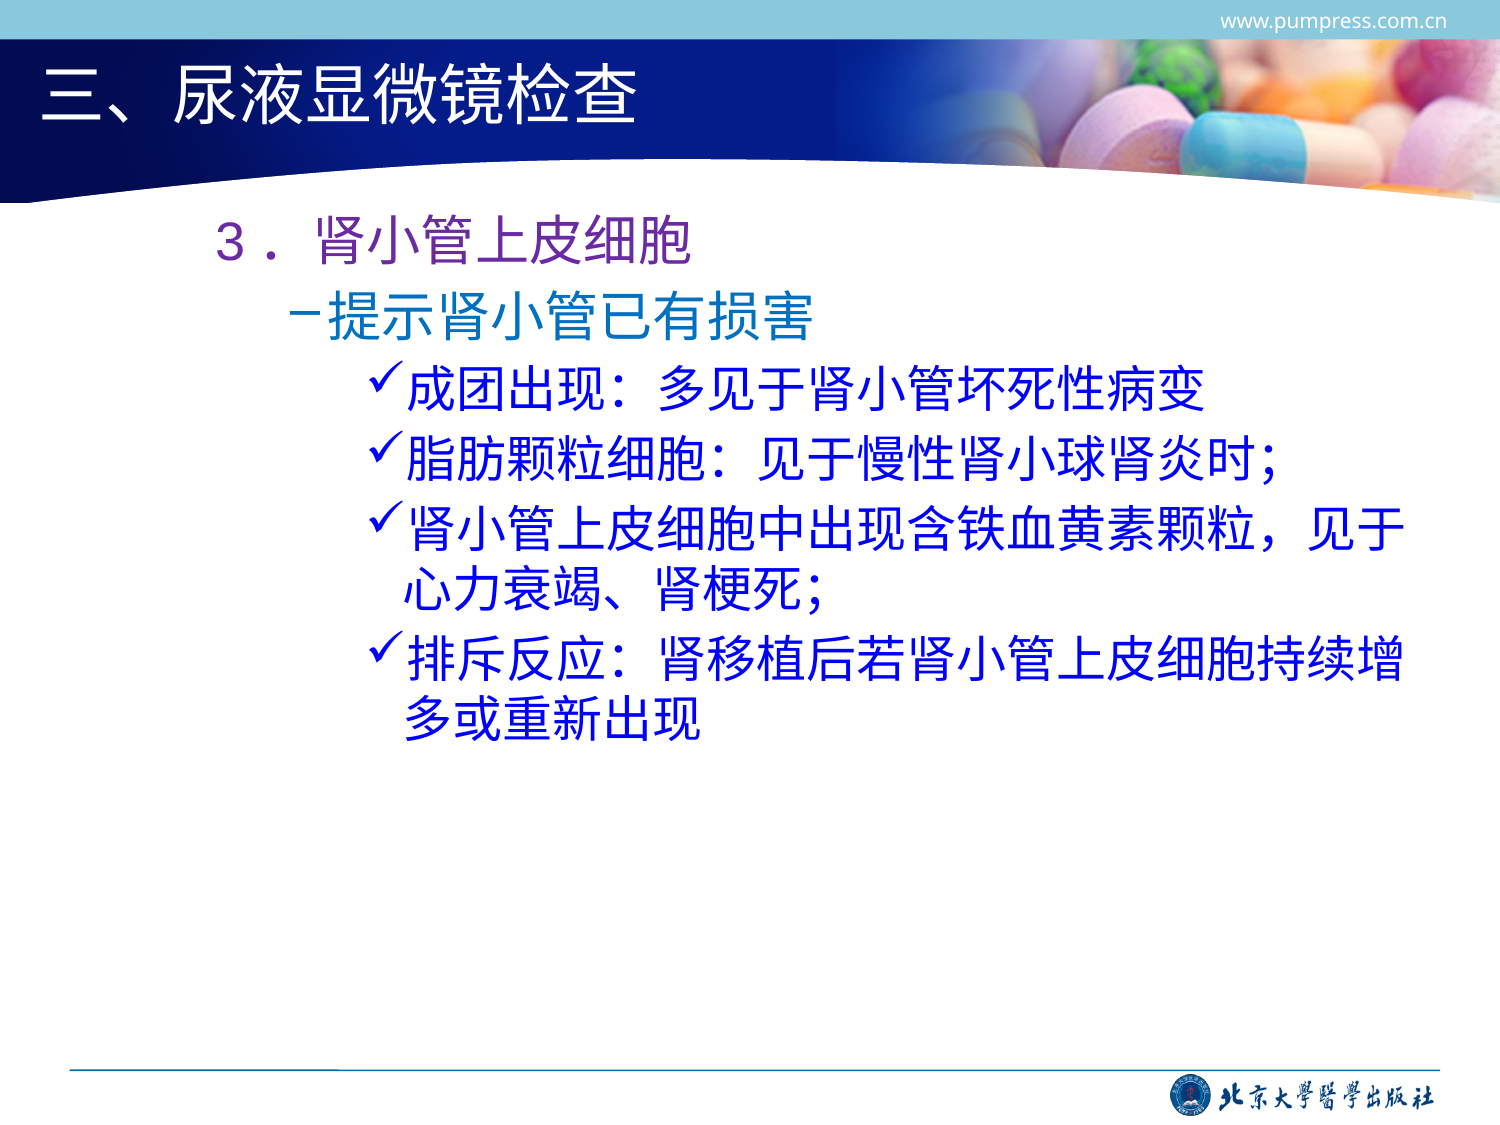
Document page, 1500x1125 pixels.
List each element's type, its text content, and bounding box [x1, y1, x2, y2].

slide_number www.pumpress.com.cn [1024, 0, 1463, 38]
picture [1170, 1074, 1436, 1118]
title 三、尿液显微镜检查 [23, 46, 1349, 140]
picture [0, 40, 1500, 203]
list 3．肾小管上皮细胞 提示肾小管已有损害 成团出现：多见于肾小管坏死性病变 脂肪颗粒细胞：见于慢性肾小球肾炎时； 肾小管上皮细胞中出现含铁血黄素颗粒，见于心力衰竭、肾梗死； 排斥反应：肾移植后若肾小管上皮细胞持续增多或重新出现 [49, 198, 1463, 1026]
